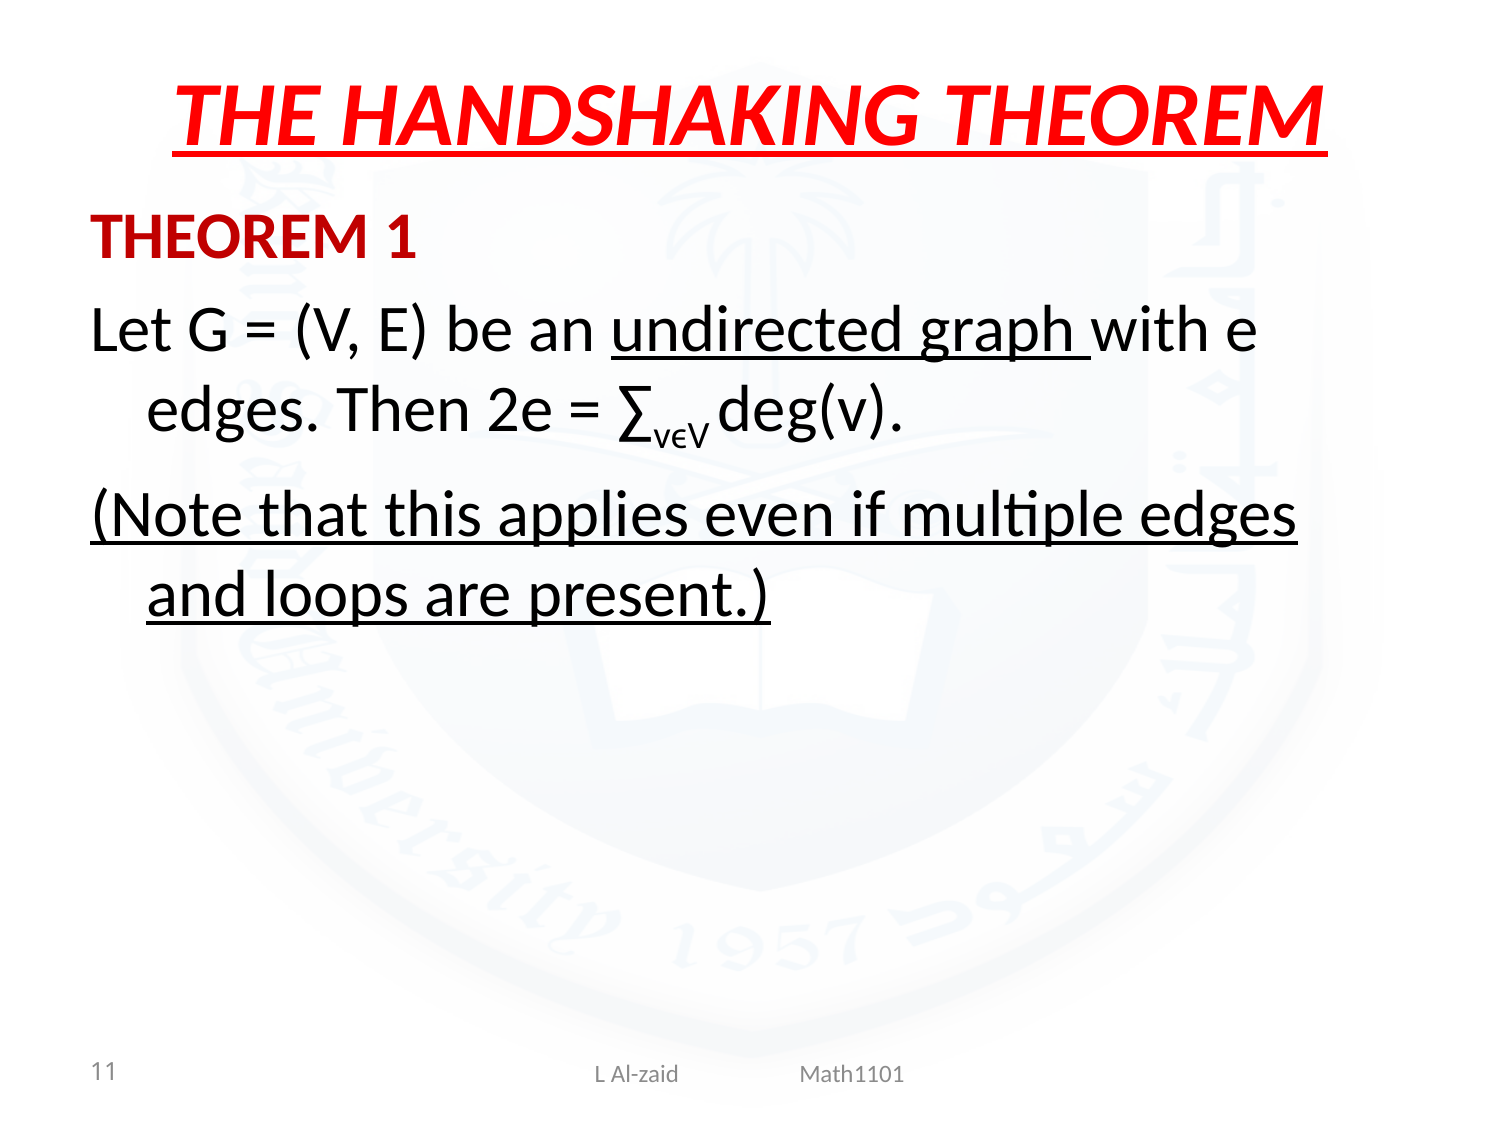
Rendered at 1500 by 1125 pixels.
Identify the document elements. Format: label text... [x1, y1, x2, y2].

footer L Al-zaid Math1101 [512, 1042, 988, 1103]
list THEOREM 1 Let G = (V, E) be an undirected graph with e edges. Then 2e = ∑vϵV deg(v). (Note that this applies even if multiple edges and loops are present.) [75, 184, 1425, 1005]
slide_number 11 [75, 1042, 425, 1103]
title THE HANDSHAKING THEOREM [75, 45, 1425, 173]
